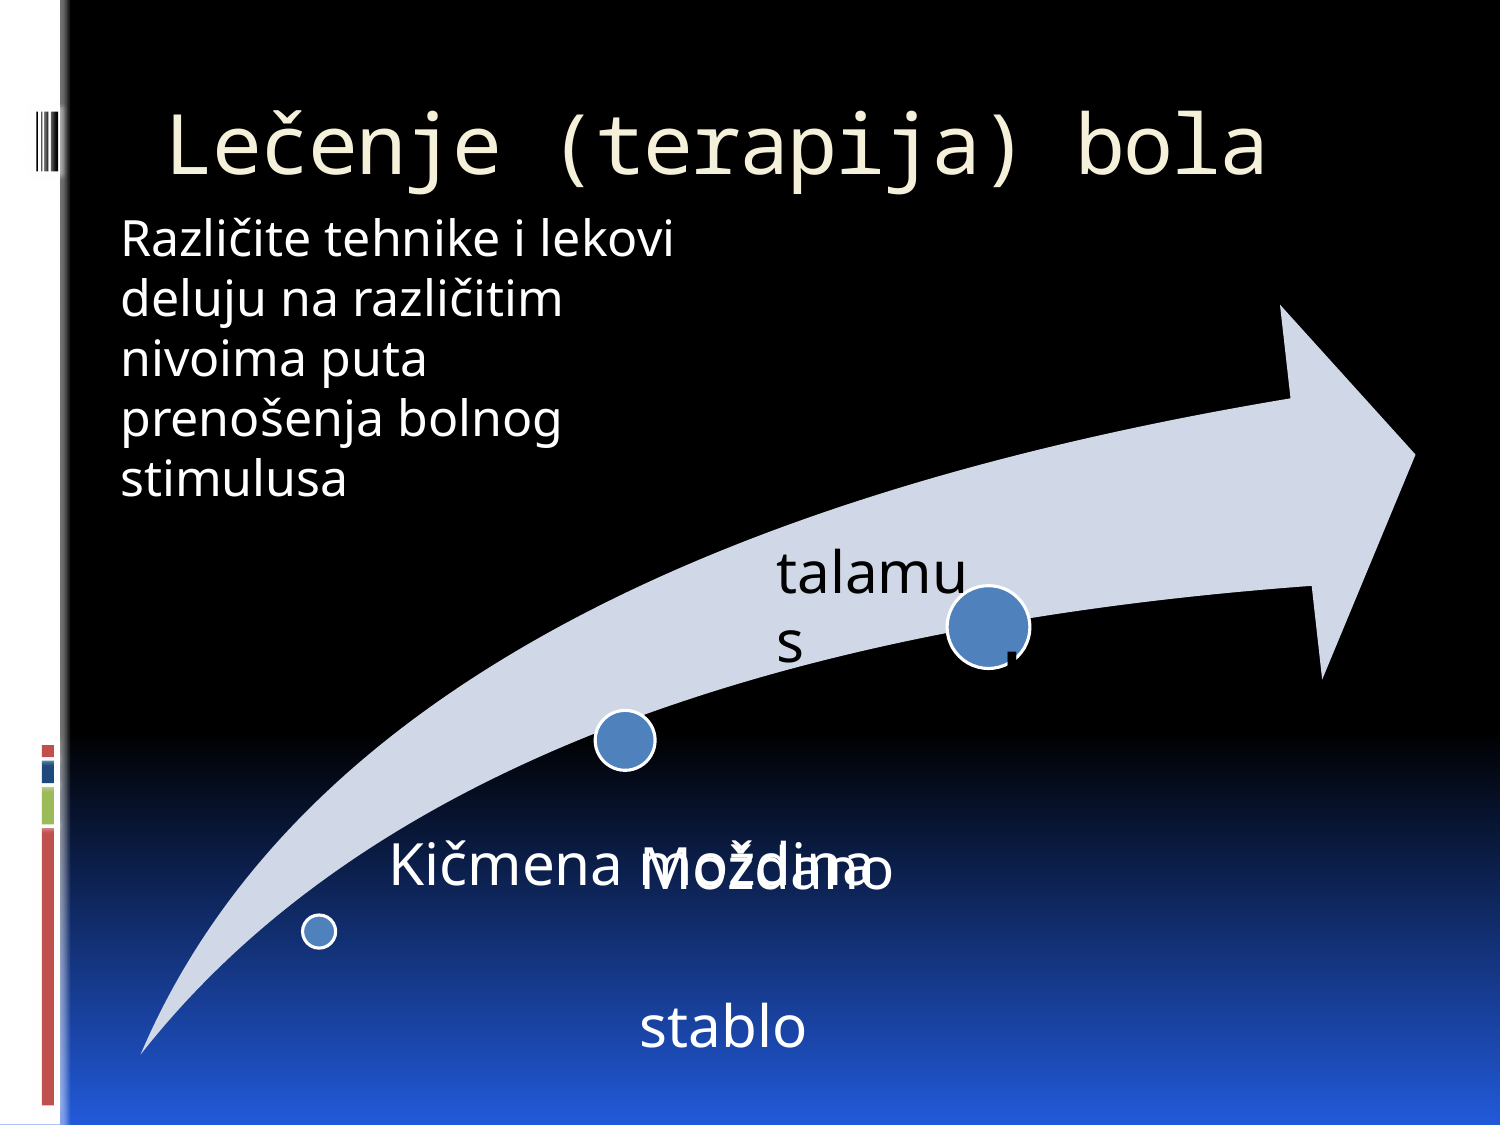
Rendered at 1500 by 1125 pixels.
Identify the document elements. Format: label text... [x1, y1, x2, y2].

title Lečenje (terapija) bola [150, 83, 1425, 234]
text_box Različite tehnike i lekovi deluju na različitim nivoima puta prenošenja bolnog stimulusa [105, 199, 715, 559]
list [140, 304, 1416, 1056]
